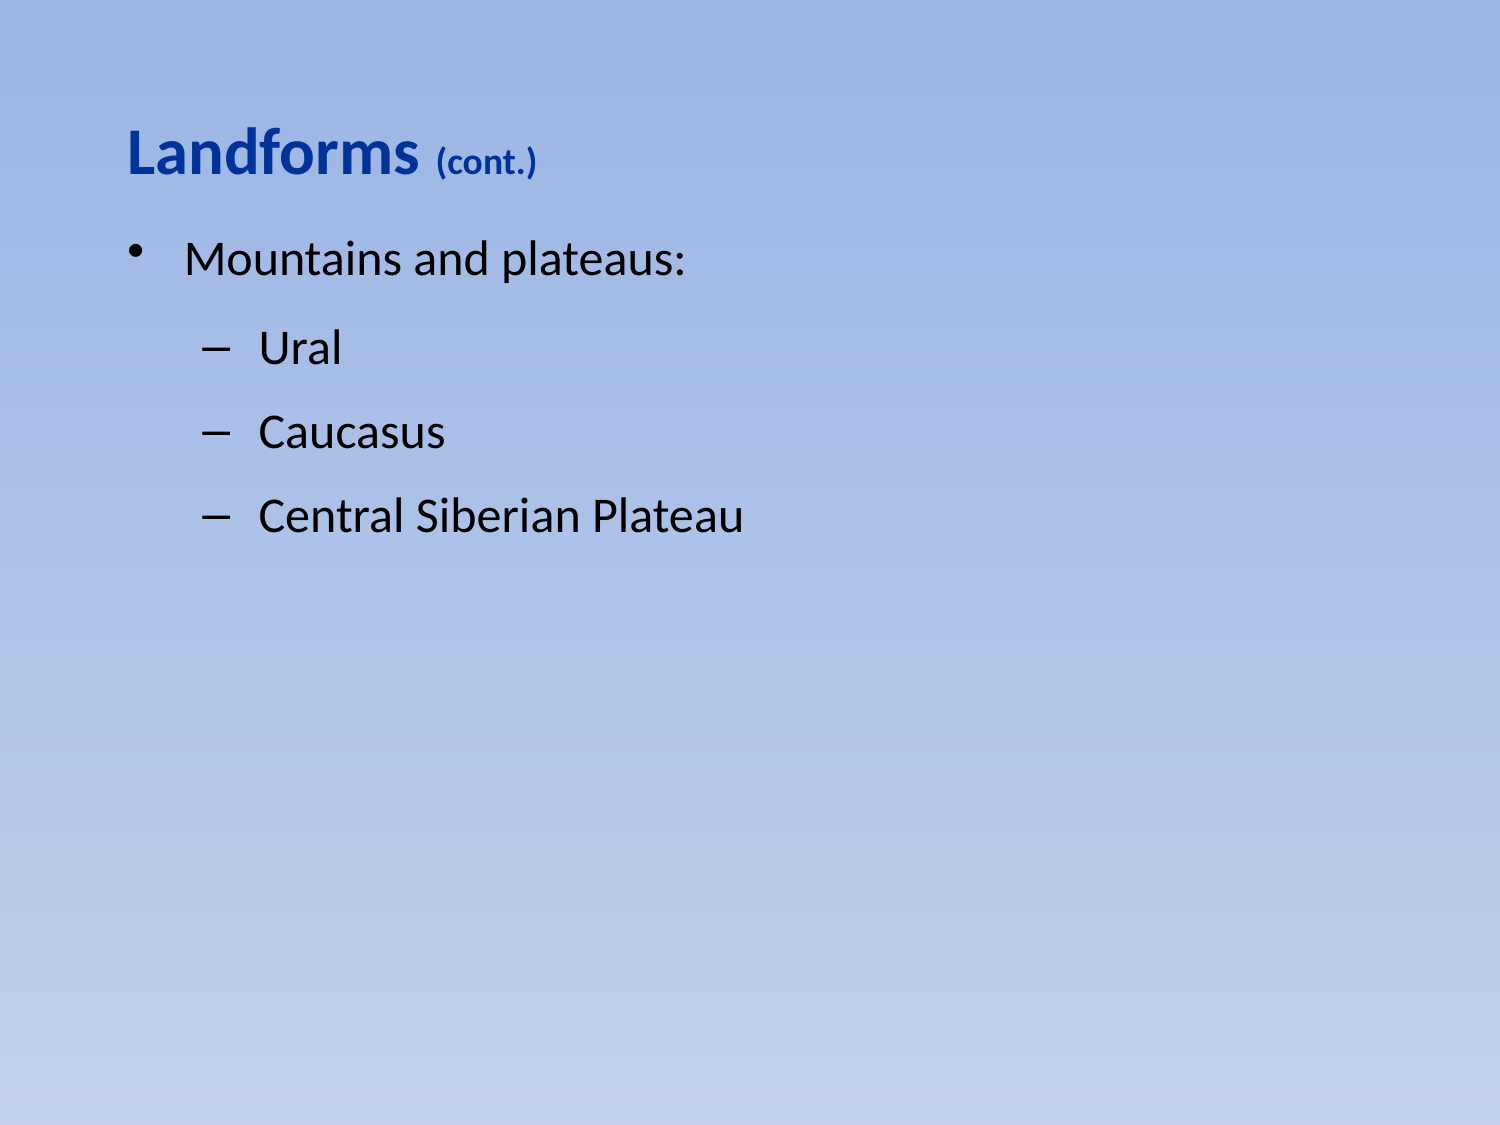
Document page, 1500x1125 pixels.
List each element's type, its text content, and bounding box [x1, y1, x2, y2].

text_box Ural Caucasus Central Siberian Plateau [112, 313, 1313, 551]
text_box Mountains and plateaus: [112, 224, 1313, 294]
text_box Landforms (cont.) [112, 109, 1388, 196]
